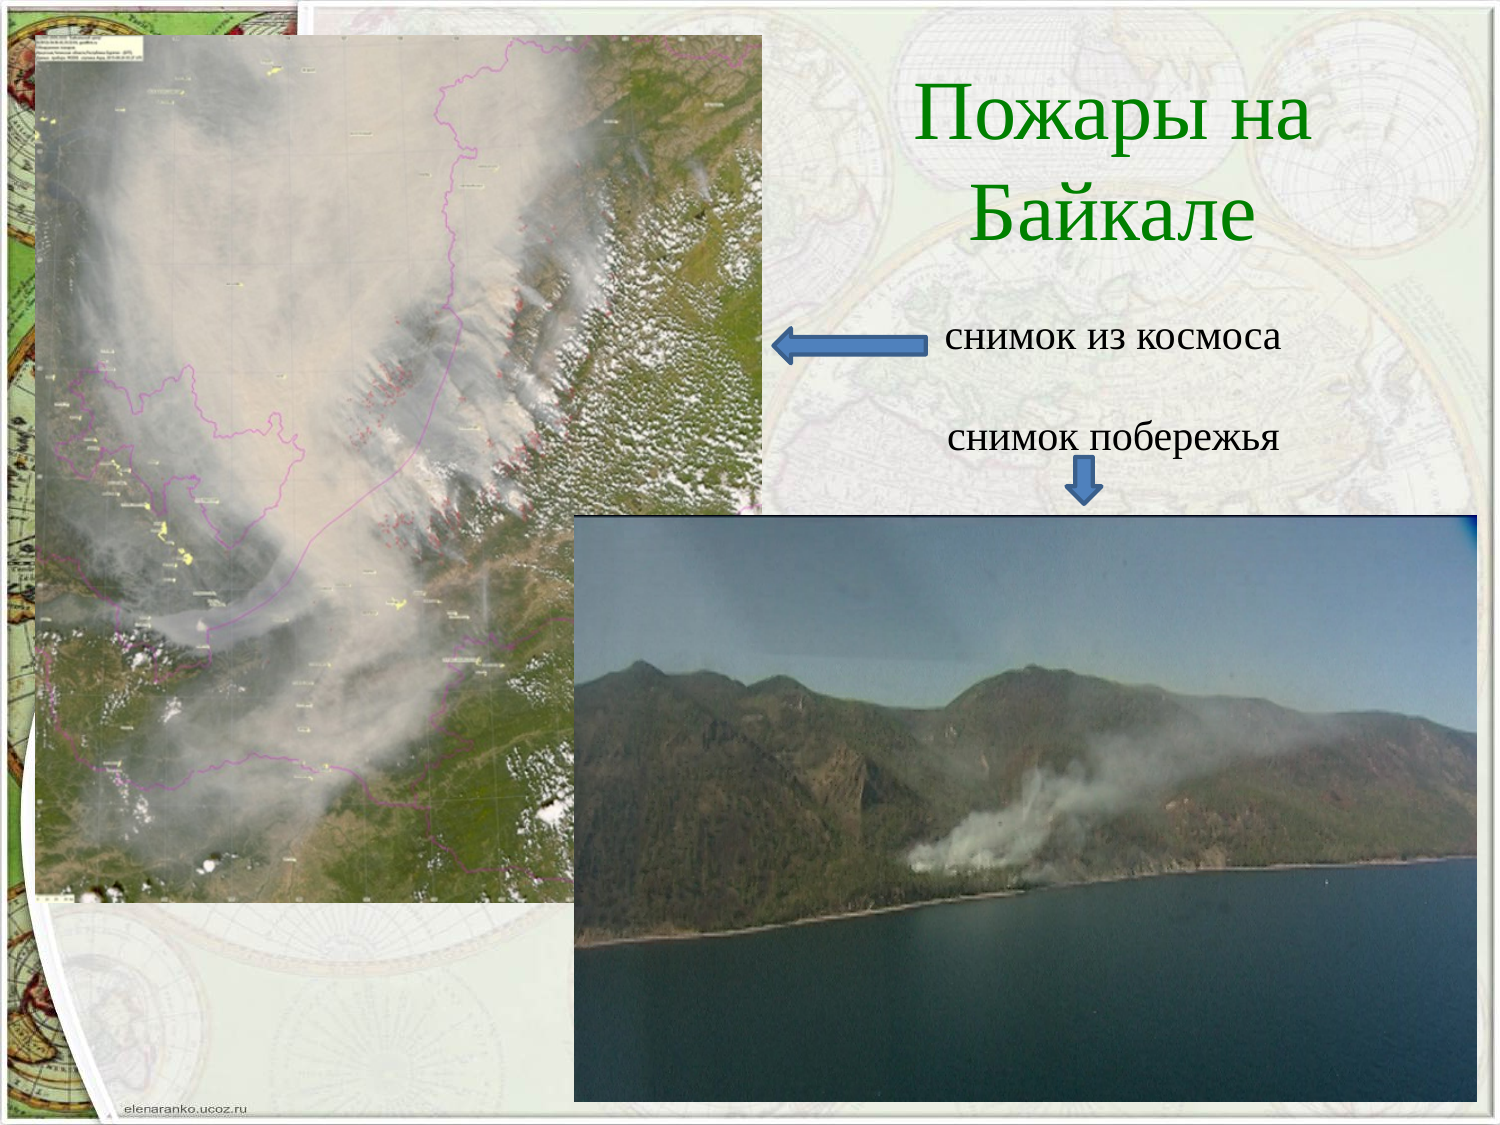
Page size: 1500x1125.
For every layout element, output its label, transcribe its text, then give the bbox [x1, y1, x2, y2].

text_box [771, 326, 928, 366]
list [573, 515, 1477, 1102]
text_box [1064, 454, 1104, 506]
picture [0, 0, 1500, 1125]
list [34, 34, 762, 903]
title Пожары на Байкале снимок из космоса снимок побережья [820, 45, 1407, 469]
